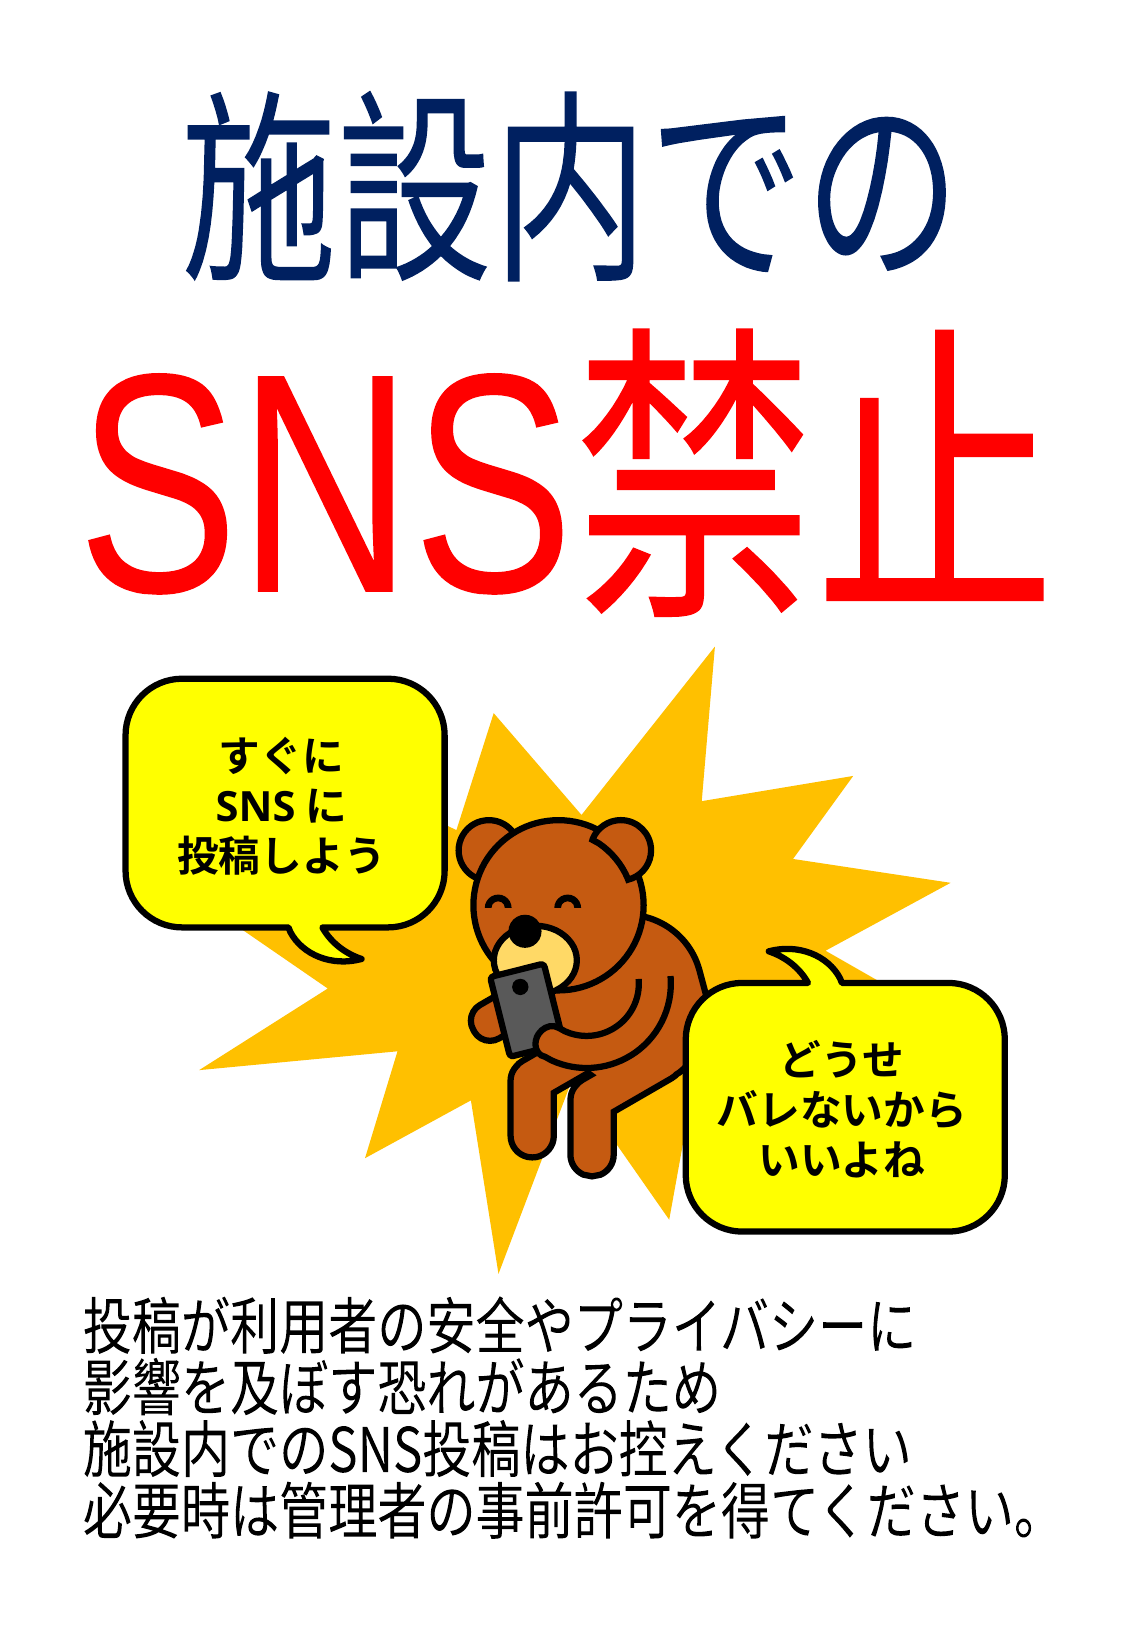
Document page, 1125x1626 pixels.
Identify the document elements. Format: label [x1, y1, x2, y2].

text_box [688, 644, 718, 677]
text_box [87, 90, 1044, 618]
text_box [490, 1240, 514, 1276]
text_box [119, 678, 1005, 1232]
